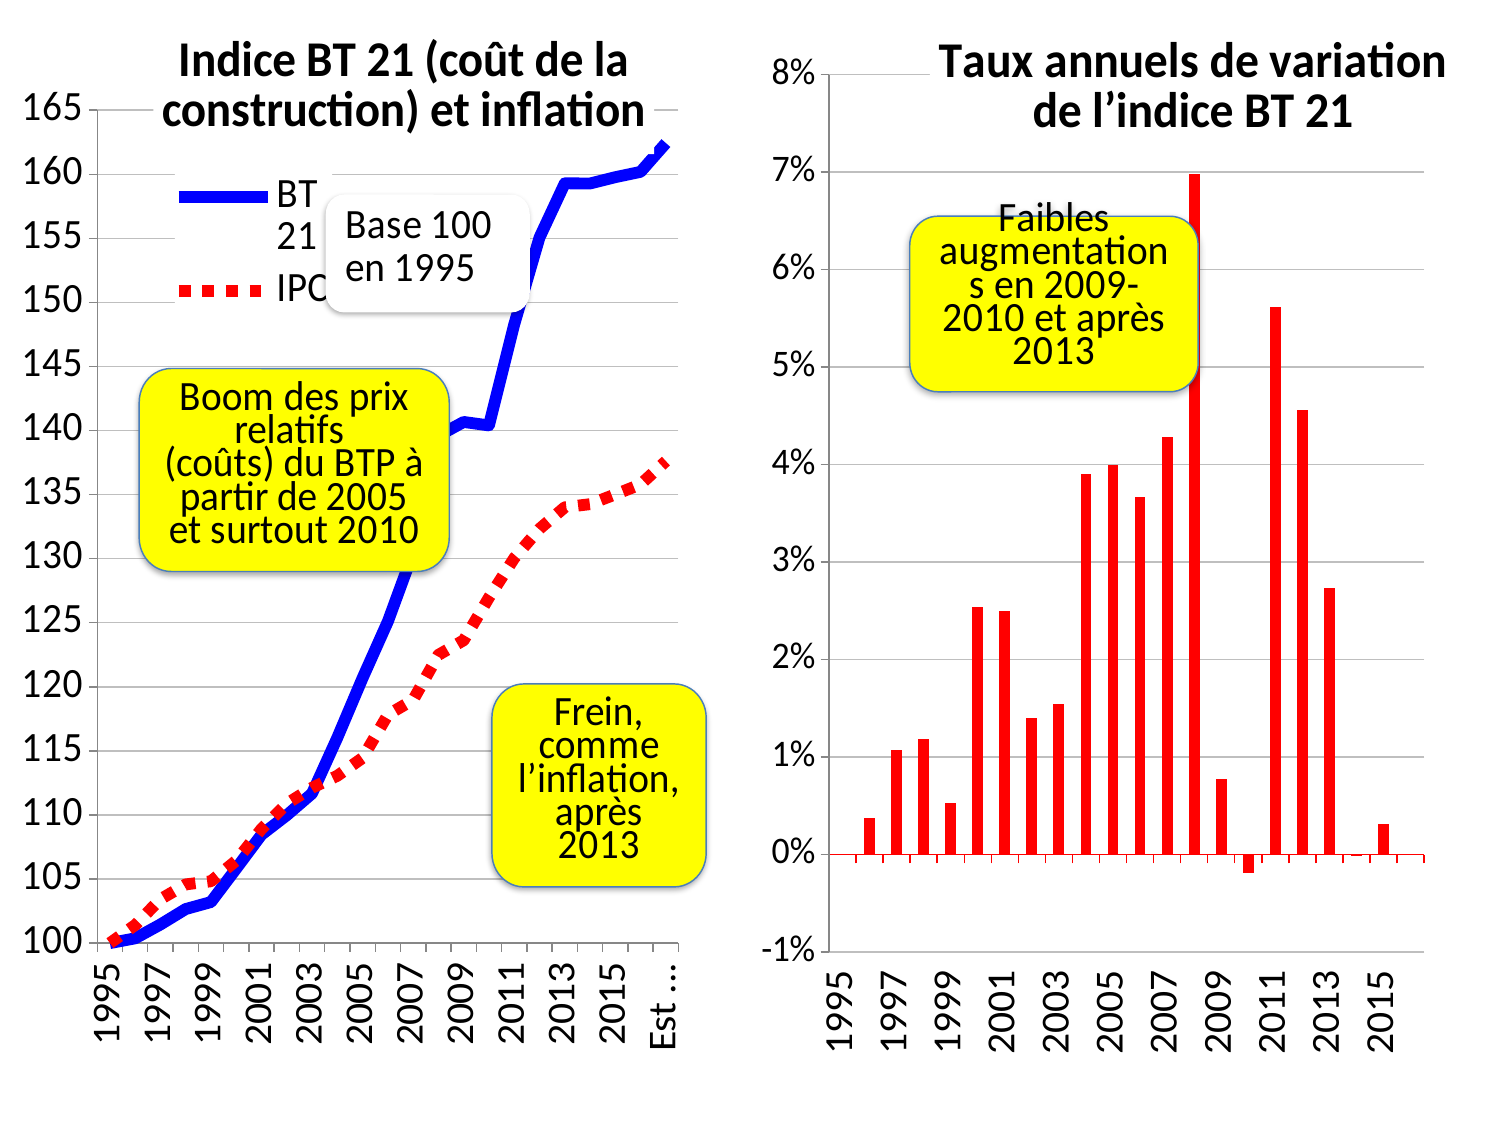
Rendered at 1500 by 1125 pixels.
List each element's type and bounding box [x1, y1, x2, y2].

chart [21, 23, 714, 1101]
chart [760, 23, 1459, 1071]
